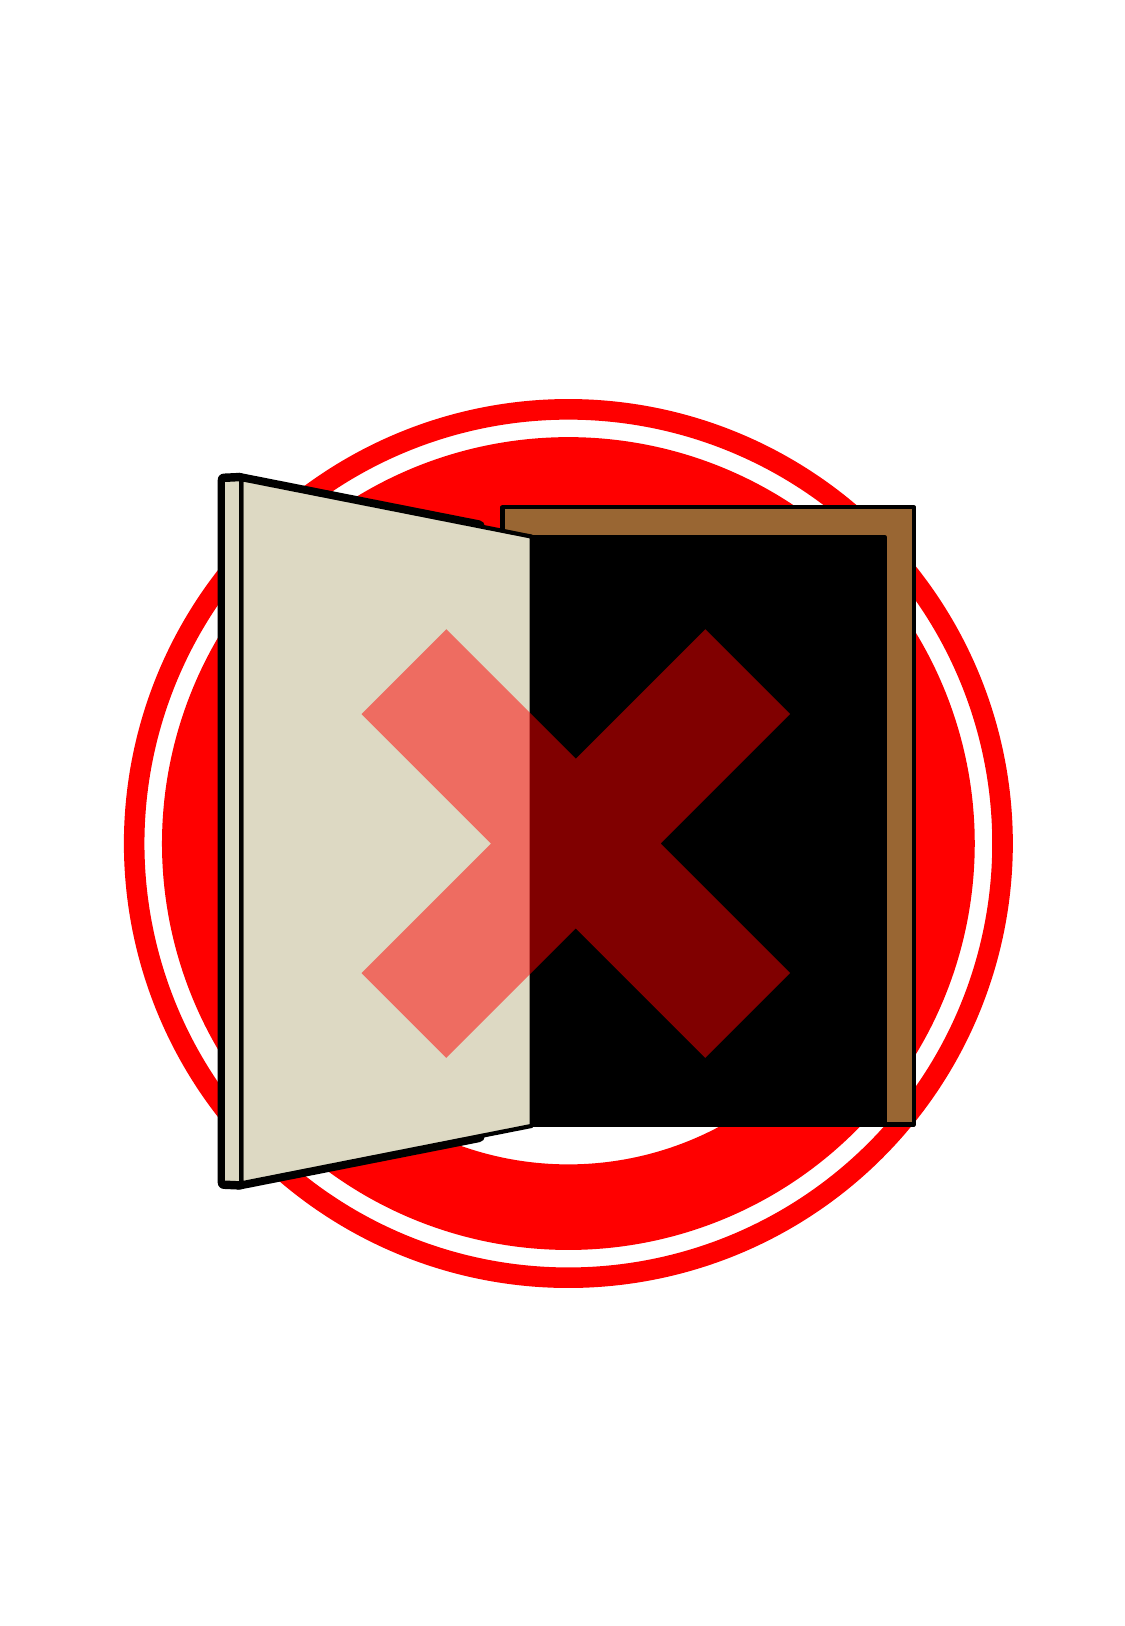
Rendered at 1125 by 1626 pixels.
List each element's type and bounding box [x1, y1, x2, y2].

text_box [123, 398, 1014, 1289]
